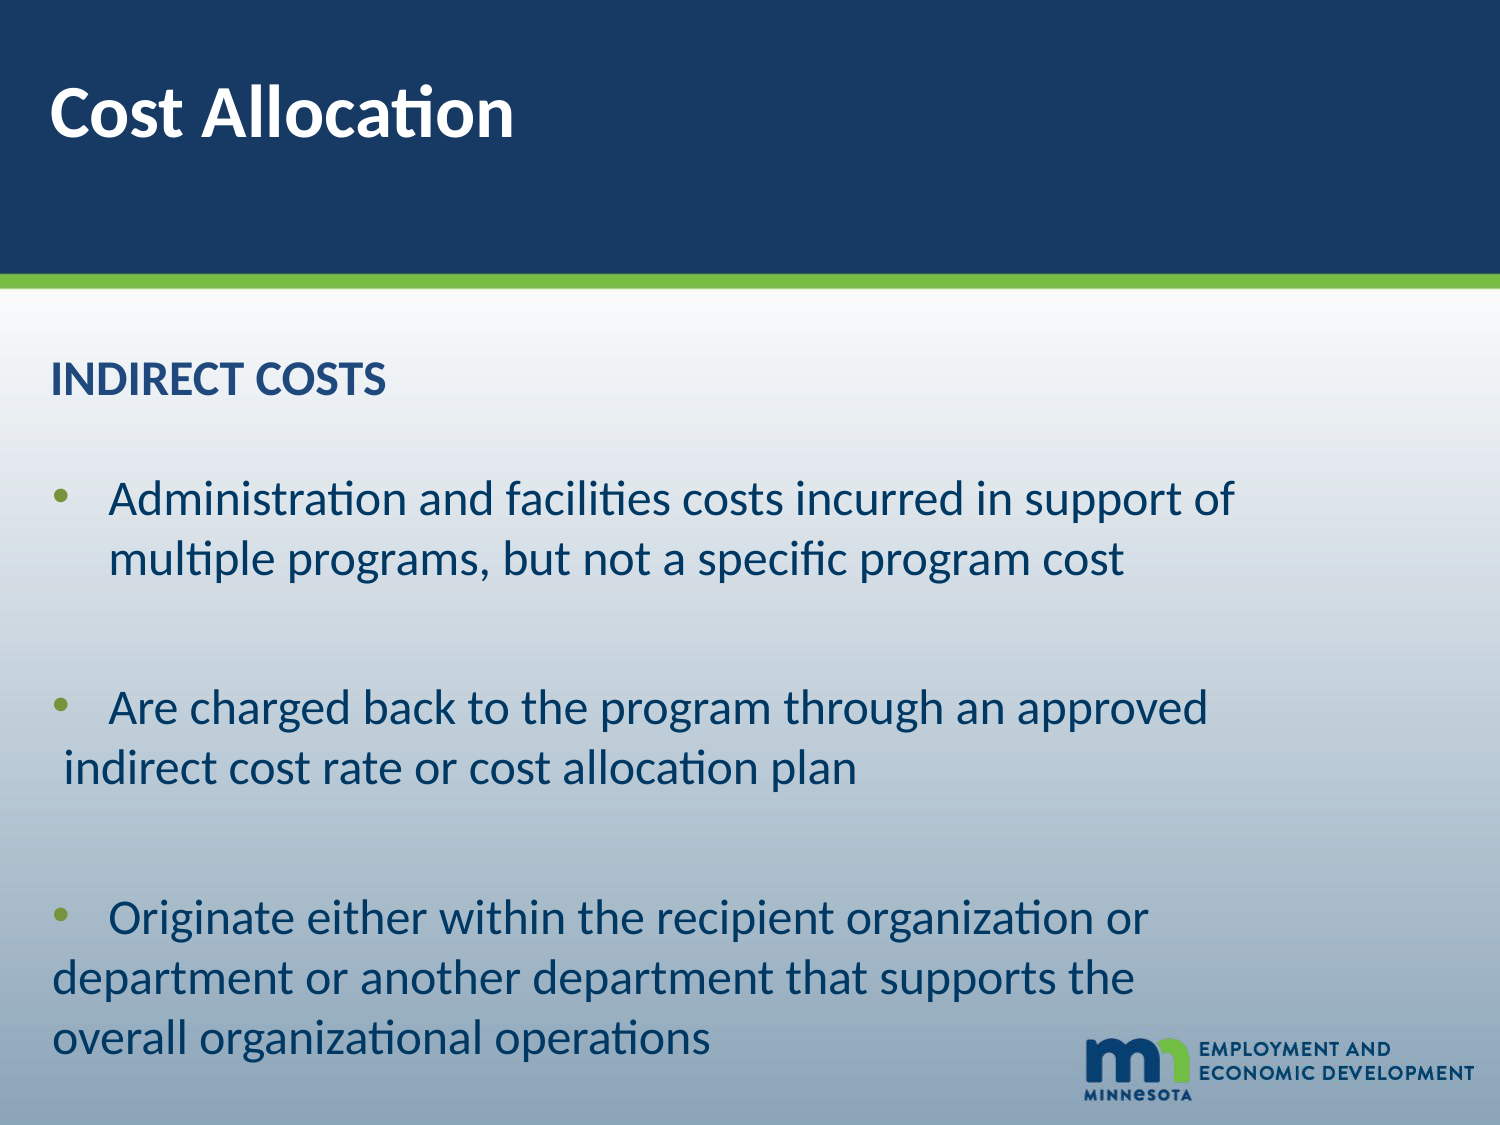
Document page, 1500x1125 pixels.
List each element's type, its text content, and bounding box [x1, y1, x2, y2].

picture [0, 0, 1500, 1125]
list INDIRECT COSTS Administration and facilities costs incurred in support of multiple programs, but not a specific program cost Are charged back to the program through an approved indirect cost rate or cost allocation plan Originate either within the recipient organization or department or another department that supports the overall organizational operations [50, 299, 1288, 1058]
title Cost Allocation [50, 62, 750, 154]
